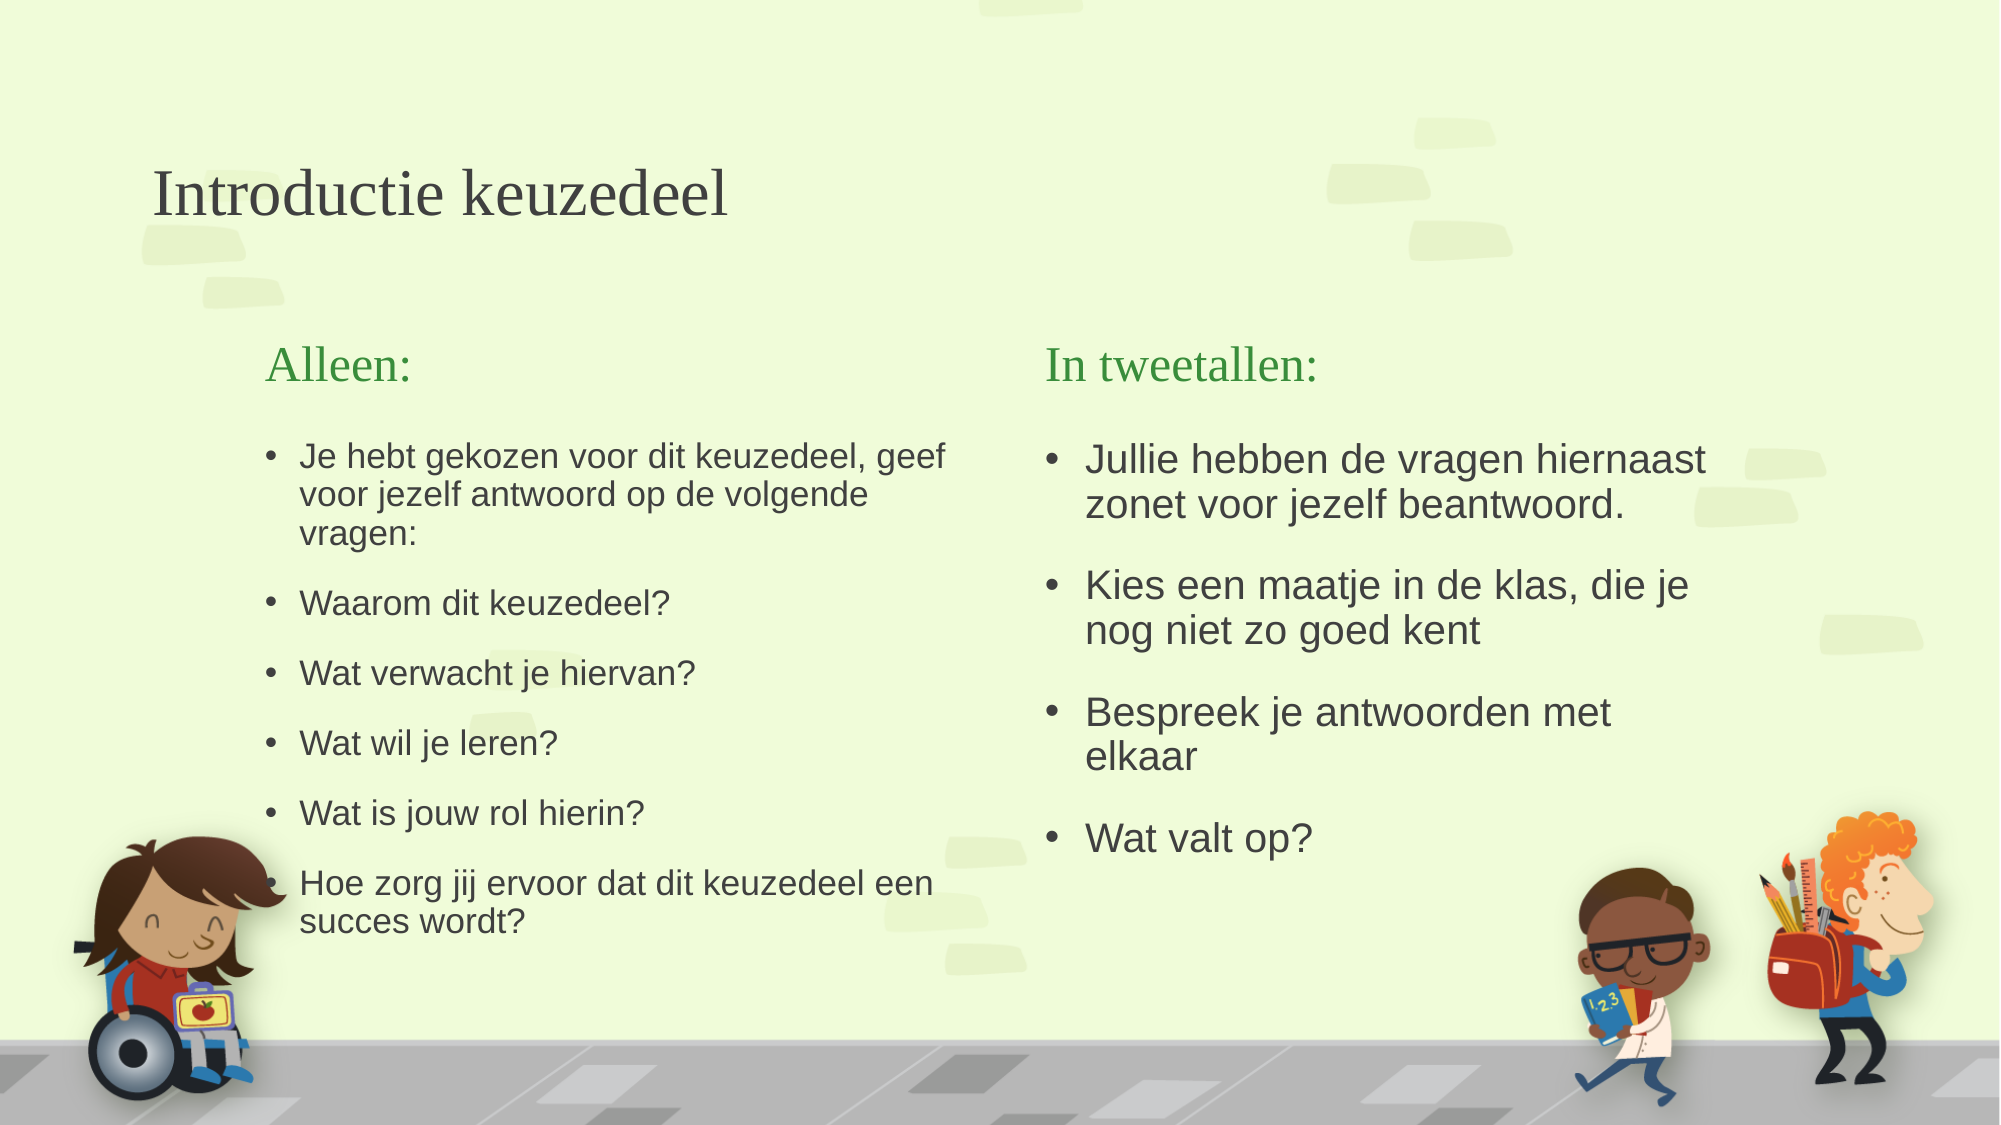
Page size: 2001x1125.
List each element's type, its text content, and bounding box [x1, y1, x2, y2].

list In tweetallen: [1029, 299, 1750, 430]
list Alleen: [249, 299, 970, 430]
list Je hebt gekozen voor dit keuzedeel, geef voor jezelf antwoord op de volgende vragen: Waarom dit keuzedeel? Wat verwacht je hiervan? Wat wil je leren? Wat is jouw rol hierin? Hoe zorg jij ervoor dat dit keuzedeel een succes wordt? [249, 430, 970, 953]
title Introductie keuzedeel [137, 59, 1750, 238]
picture [0, 0, 2000, 1125]
list Jullie hebben de vragen hiernaast zonet voor jezelf beantwoord. Kies een maatje in de klas, die je nog niet zo goed kent Bespreek je antwoorden met elkaar Wat valt op? [1029, 430, 1750, 870]
